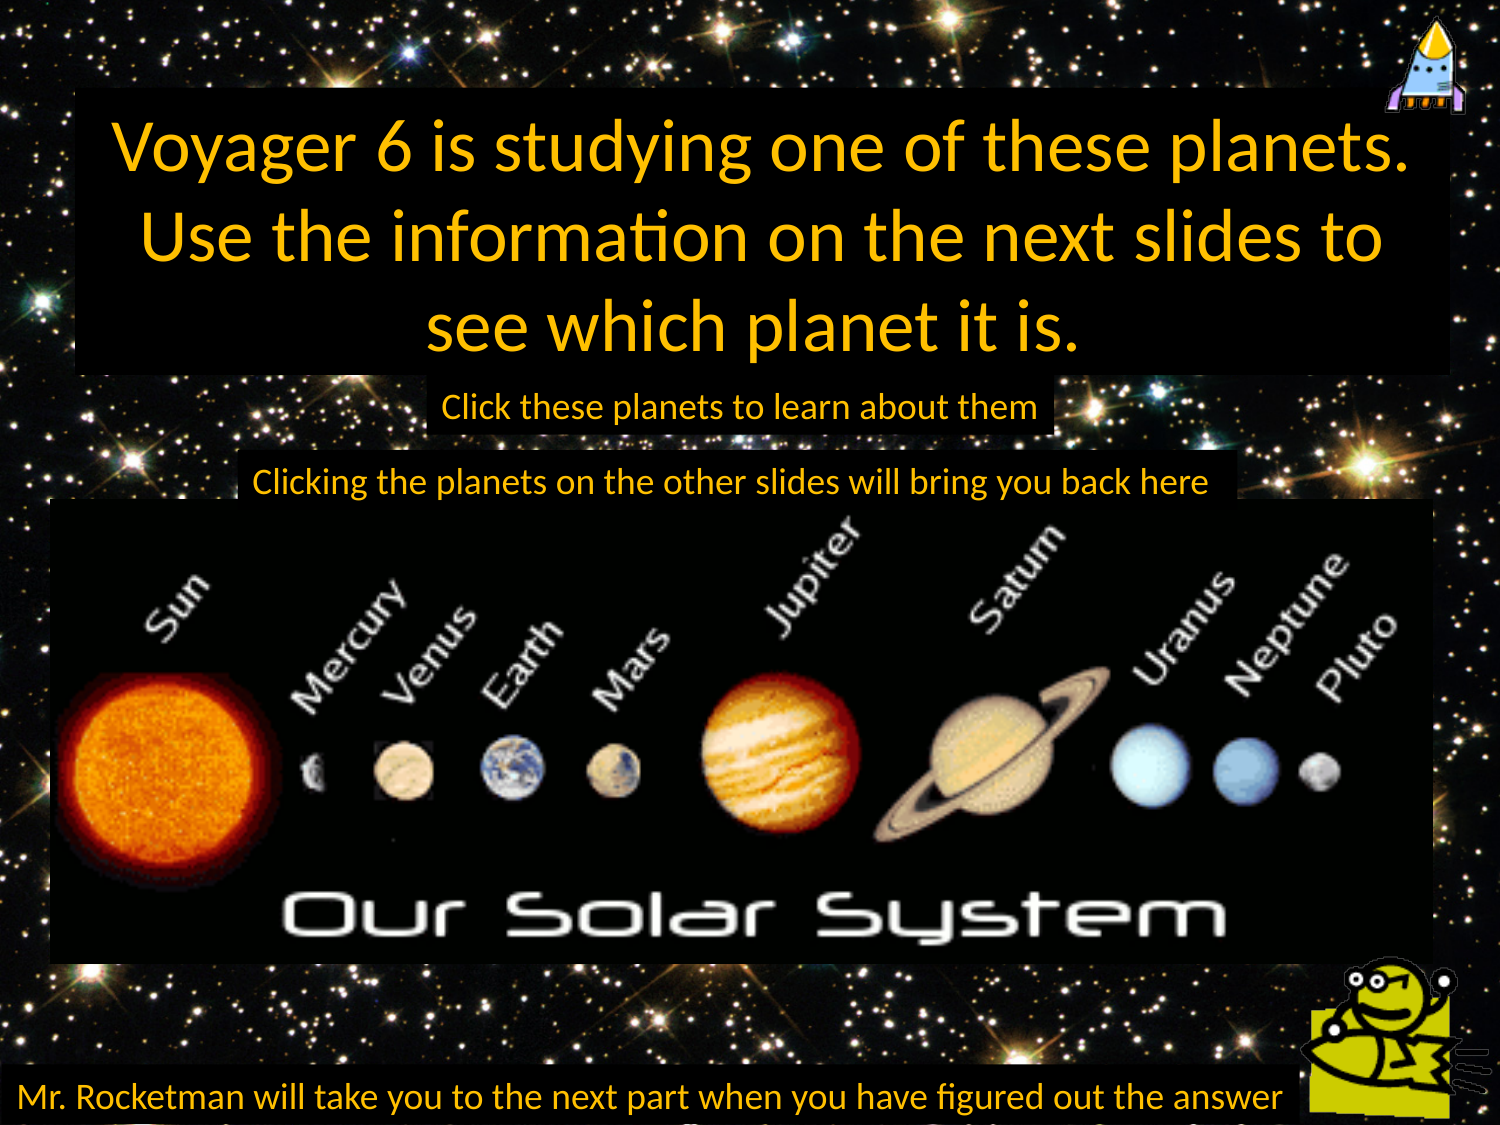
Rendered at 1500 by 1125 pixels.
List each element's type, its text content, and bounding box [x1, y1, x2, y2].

text_box Mr. Rocketman will take you to the next part when you have figured out the answer [1, 1064, 1294, 1125]
picture [0, 0, 1500, 1125]
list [49, 499, 1434, 965]
text_box Clicking the planets on the other slides will bring you back here [237, 449, 1238, 498]
text_box Click these planets to learn about them [426, 374, 1055, 435]
title Voyager 6 is studying one of these planets. Use the information on the next slides to see which planet it is. [75, 87, 1450, 375]
